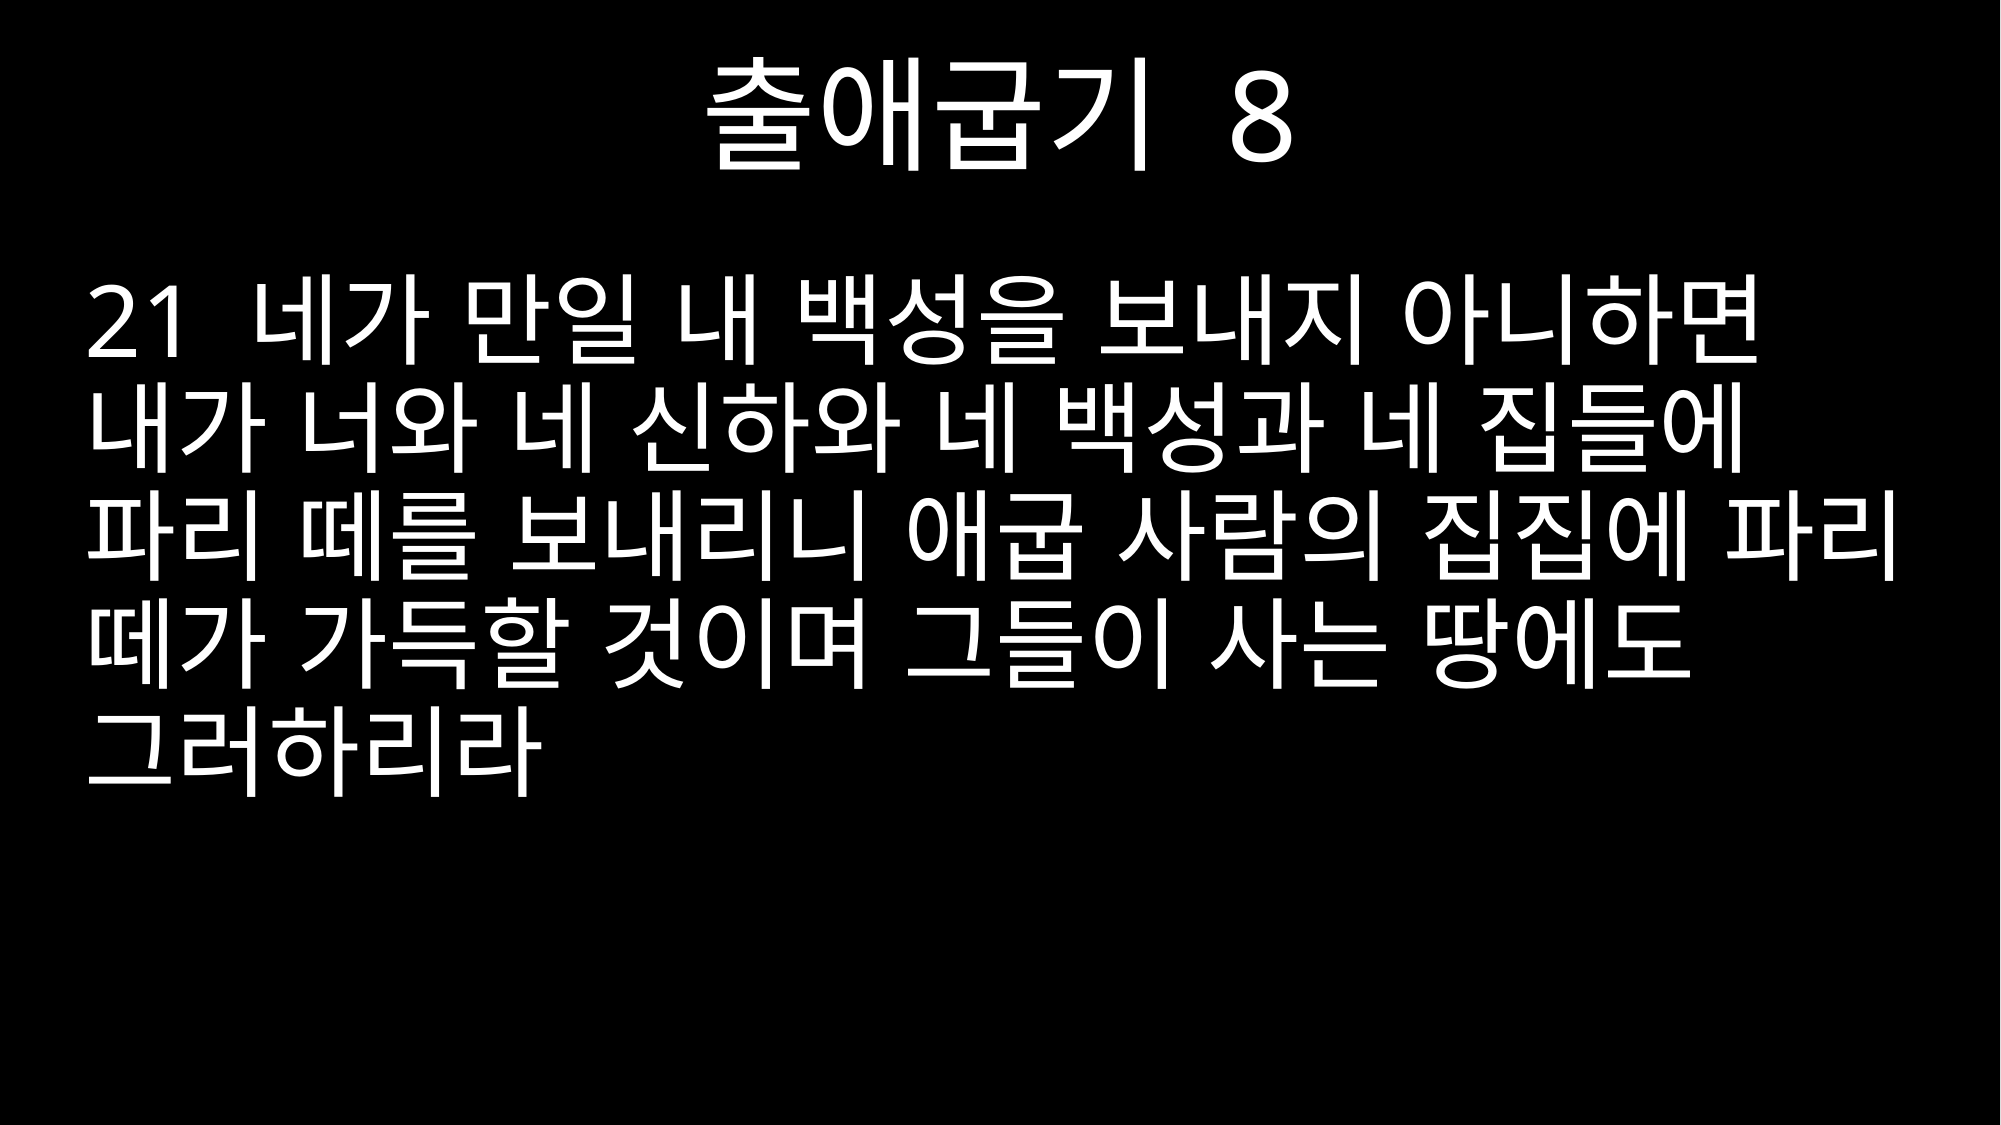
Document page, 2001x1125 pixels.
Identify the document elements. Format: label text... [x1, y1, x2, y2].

list 21 네가 만일 내 백성을 보내지 아니하면 내가 너와 네 신하와 네 백성과 네 집들에 파리 떼를 보내리니 애굽 사람의 집집에 파리 떼가 가득할 것이며 그들이 사는 땅에도 그러하리라 [69, 263, 1953, 423]
footer 출애굽기 8 [0, 32, 2000, 192]
picture [0, 0, 2001, 1125]
